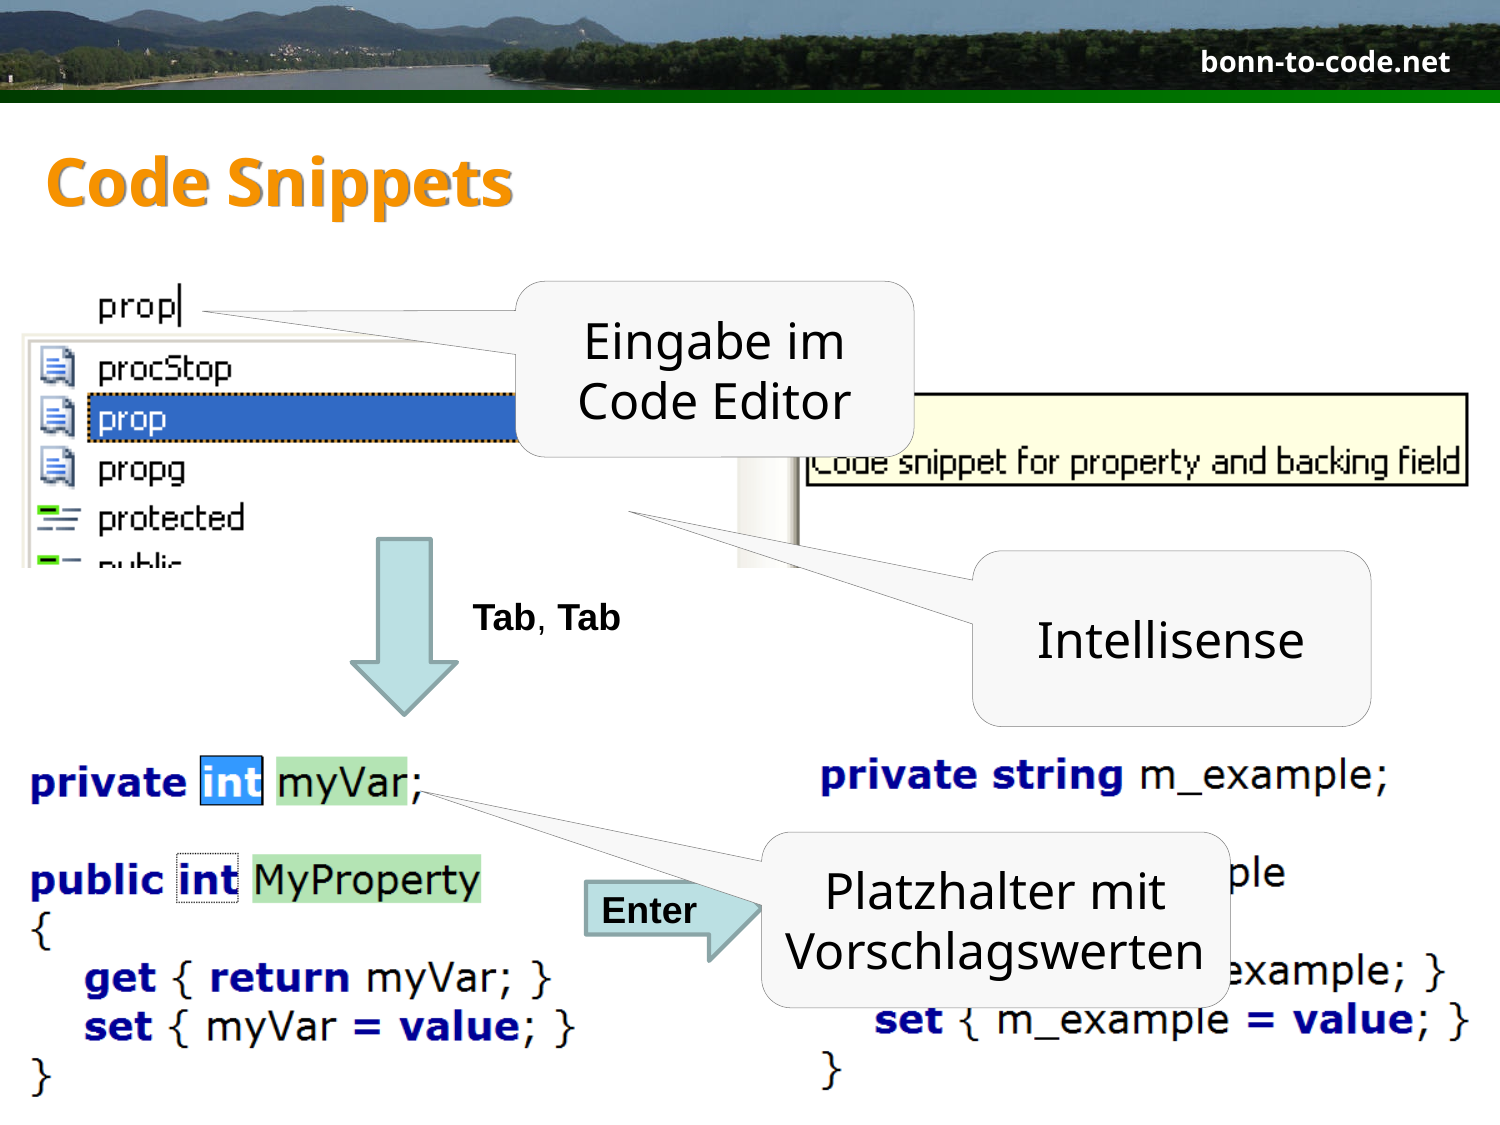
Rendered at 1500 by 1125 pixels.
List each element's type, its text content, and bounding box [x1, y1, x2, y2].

text_box [349, 576, 459, 717]
title Code Snippets [29, 101, 1471, 244]
picture [794, 740, 1489, 1114]
text_box Platzhalter mit Vorschlagswerten [604, 826, 789, 1010]
picture [0, 738, 601, 1125]
picture [0, 0, 1500, 90]
text_box Intellisense [819, 576, 1374, 729]
text_box [706, 892, 759, 963]
text_box Enter [604, 878, 713, 939]
text_box Tab, Tab [457, 585, 637, 646]
picture [0, 245, 1500, 569]
